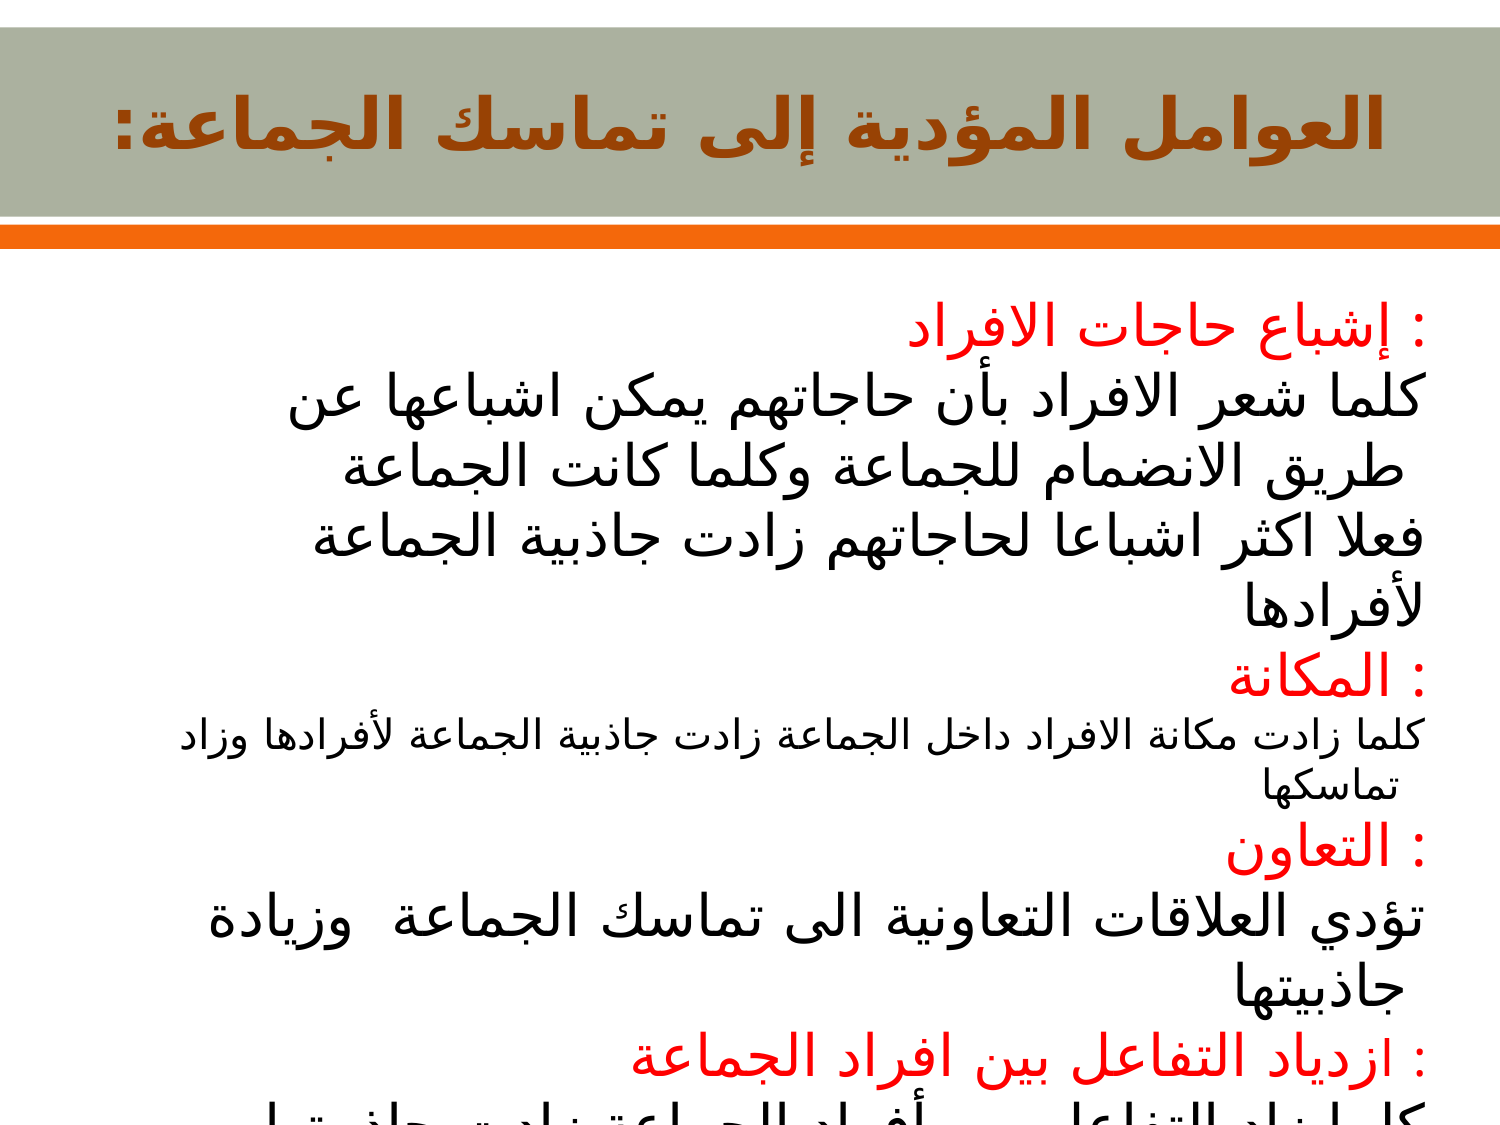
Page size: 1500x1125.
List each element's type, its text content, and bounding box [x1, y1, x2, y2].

text_box إشباع حاجات الافراد : كلما شعر الافراد بأن حاجاتهم يمكن اشباعها عن طريق الانضمام للجماعة وكلما كانت الجماعة فعلا اكثر اشباعا لحاجاتهم زادت جاذبية الجماعة لأفرادها المكانة : كلما زادت مكانة الافراد داخل الجماعة زادت جاذبية الجماعة لأفرادها وزاد تماسكها التعاون : تؤدي العلاقات التعاونية الى تماسك الجماعة وزيادة جاذبيتها ازدياد التفاعل بين افراد الجماعة : كلما زاد التفاعل بين أفراد الجماعة زادت جاذبيتها لأفرادها وتماسكها [163, 210, 1442, 1125]
title العوامل المؤدية إلى تماسك الجماعة: [75, 29, 1425, 213]
